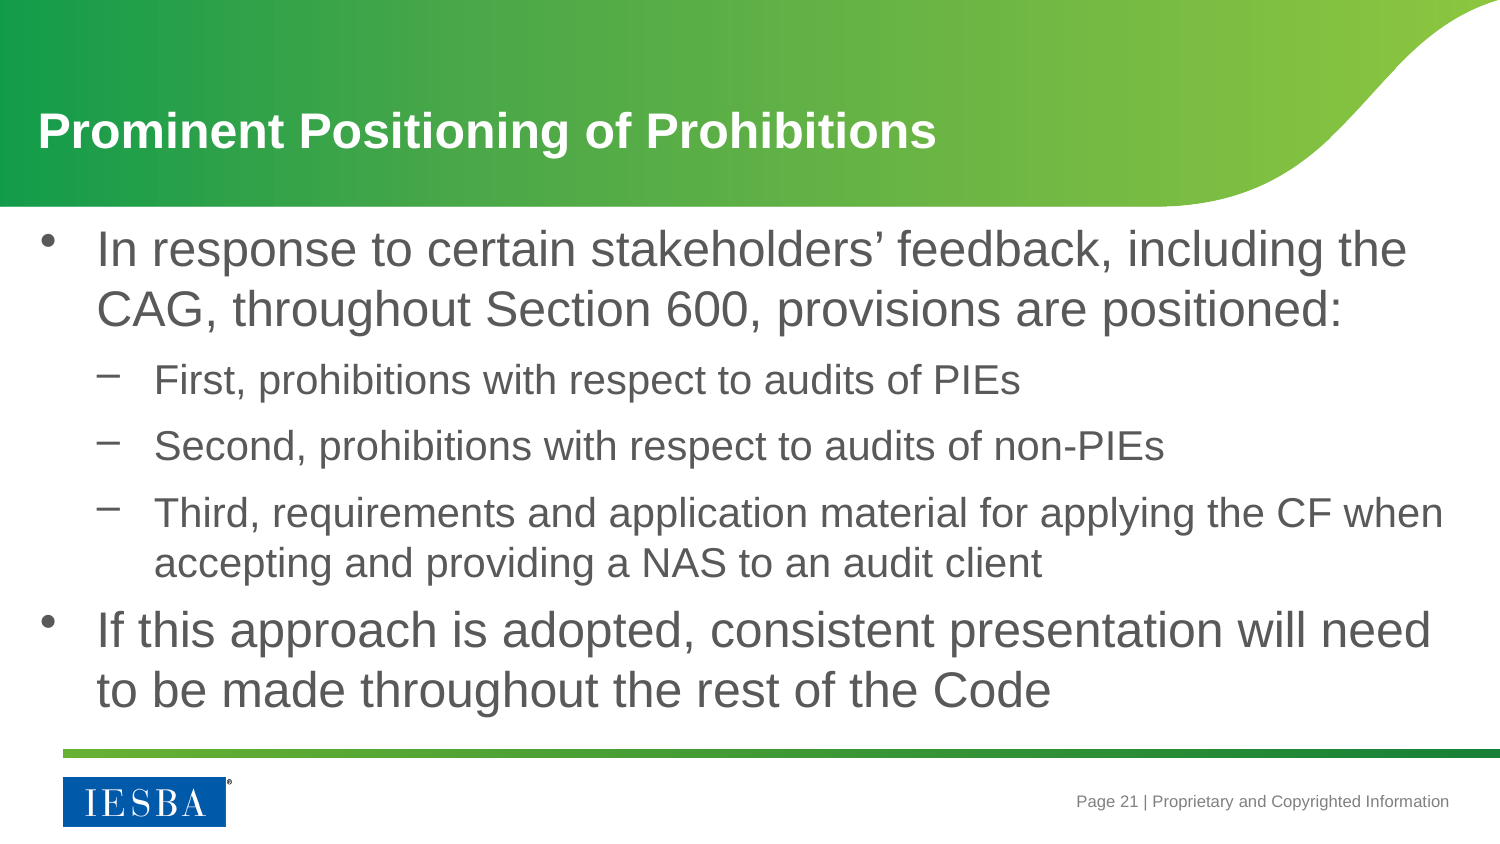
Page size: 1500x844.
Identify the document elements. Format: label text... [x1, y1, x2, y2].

list In response to certain stakeholders’ feedback, including the CAG, throughout Section 600, provisions are positioned: First, prohibitions with respect to audits of PIEs Second, prohibitions with respect to audits of non-PIEs Third, requirements and application material for applying the CF when accepting and providing a NAS to an audit client If this approach is adopted, consistent presentation will need to be made throughout the rest of the Code [24, 209, 1488, 736]
title Prominent Positioning of Prohibitions [37, 95, 1313, 161]
picture [63, 777, 232, 827]
picture [0, 0, 1500, 207]
